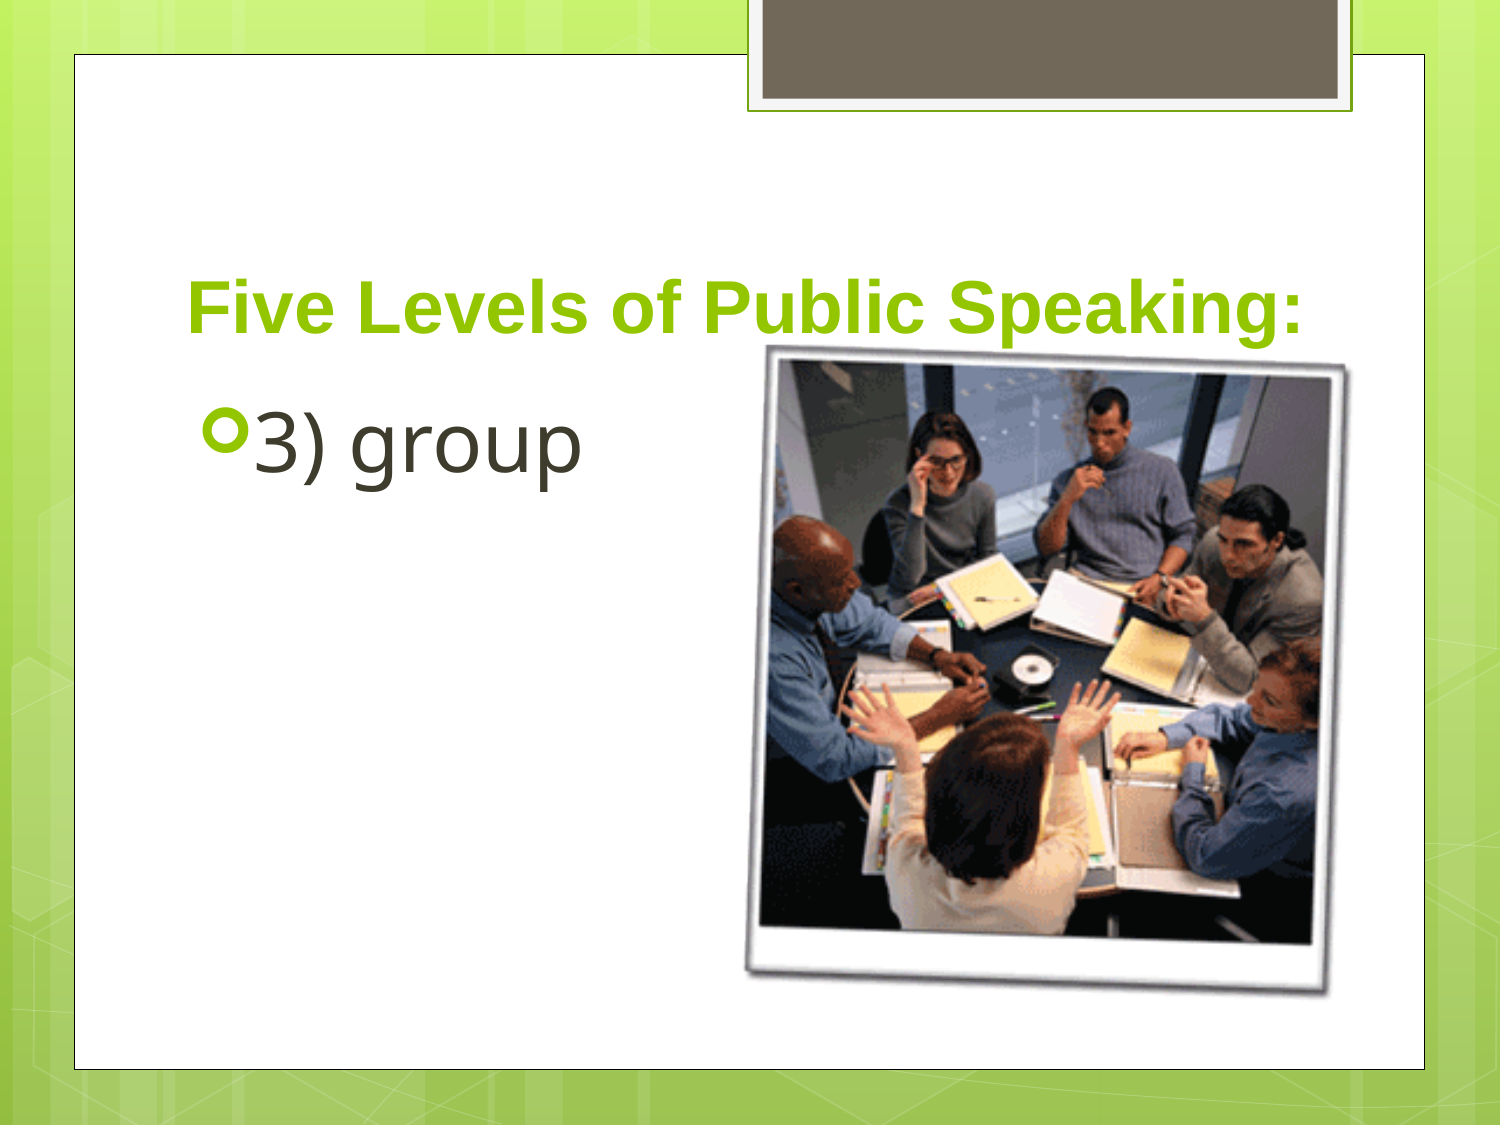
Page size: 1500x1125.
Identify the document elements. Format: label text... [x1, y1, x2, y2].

picture [699, 324, 1401, 1021]
title Five Levels of Public Speaking: [171, 168, 1324, 357]
list 3) group [171, 381, 693, 957]
